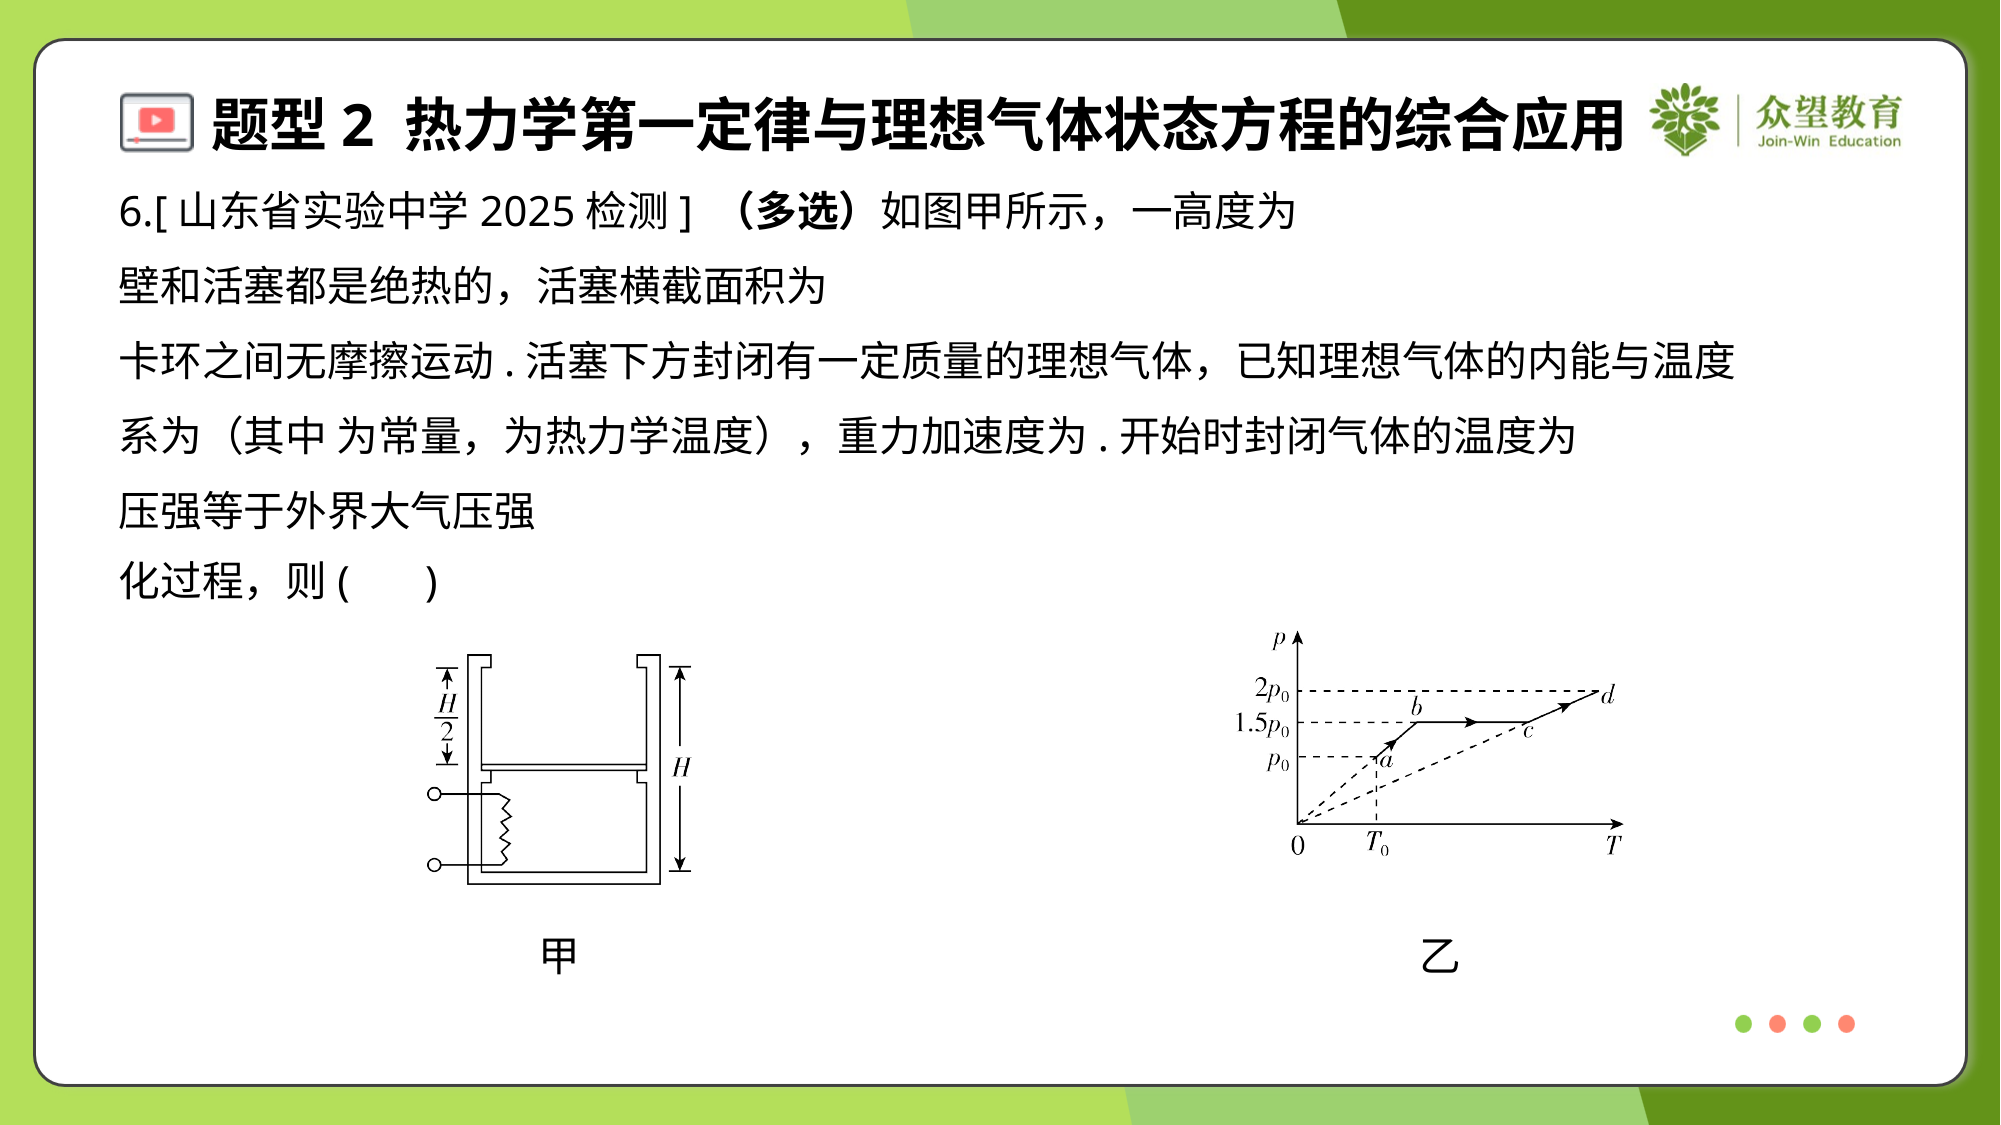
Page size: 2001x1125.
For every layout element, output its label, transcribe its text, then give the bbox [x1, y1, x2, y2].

text_box 甲 [533, 904, 585, 1039]
text_box 乙 [1414, 904, 1466, 1039]
picture [0, 0, 2000, 1125]
